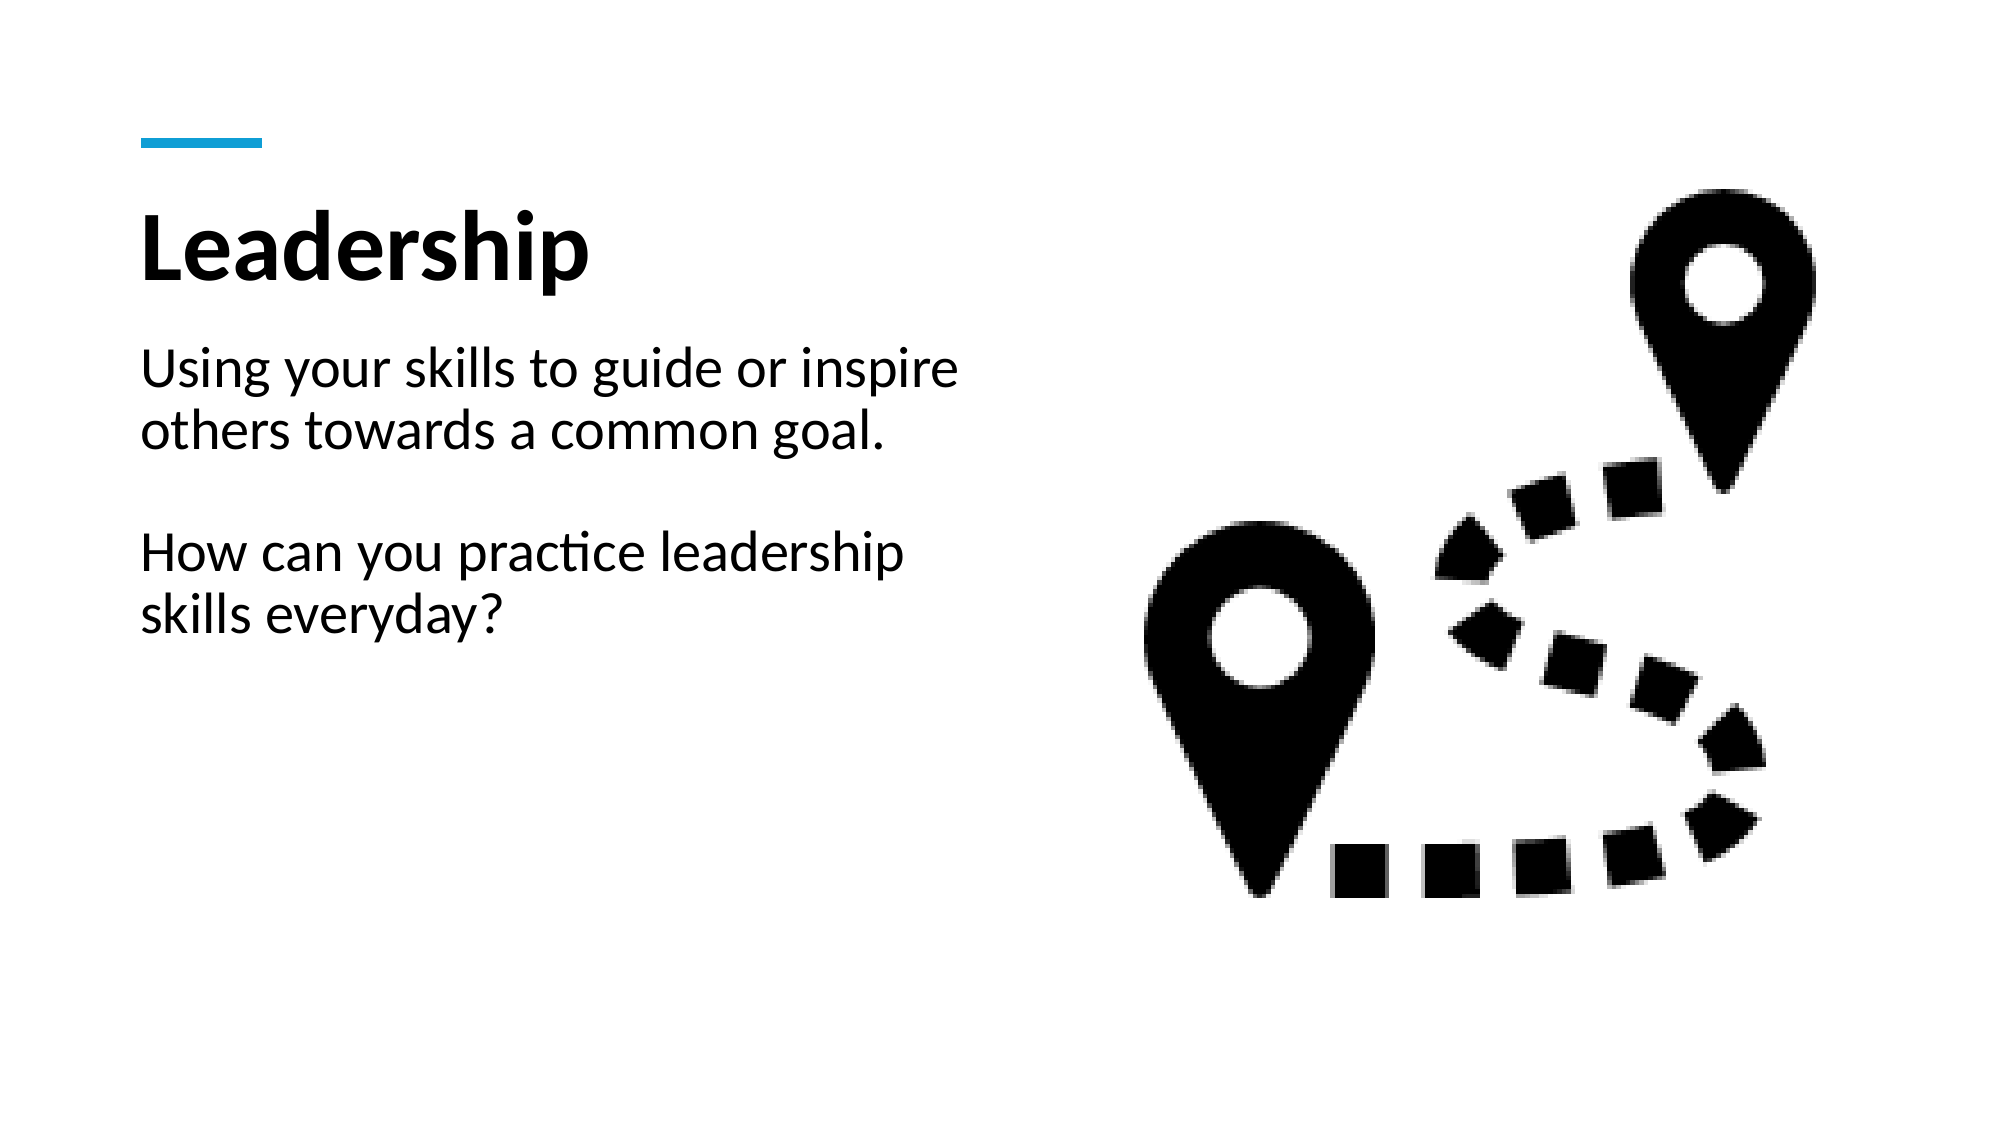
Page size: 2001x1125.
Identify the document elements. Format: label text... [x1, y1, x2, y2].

picture [1043, 125, 1917, 1000]
list Using your skills to guide or inspire others towards a common goal. How can you practice leadership skills everyday? [124, 329, 1029, 1091]
title Leadership [124, 186, 1043, 330]
